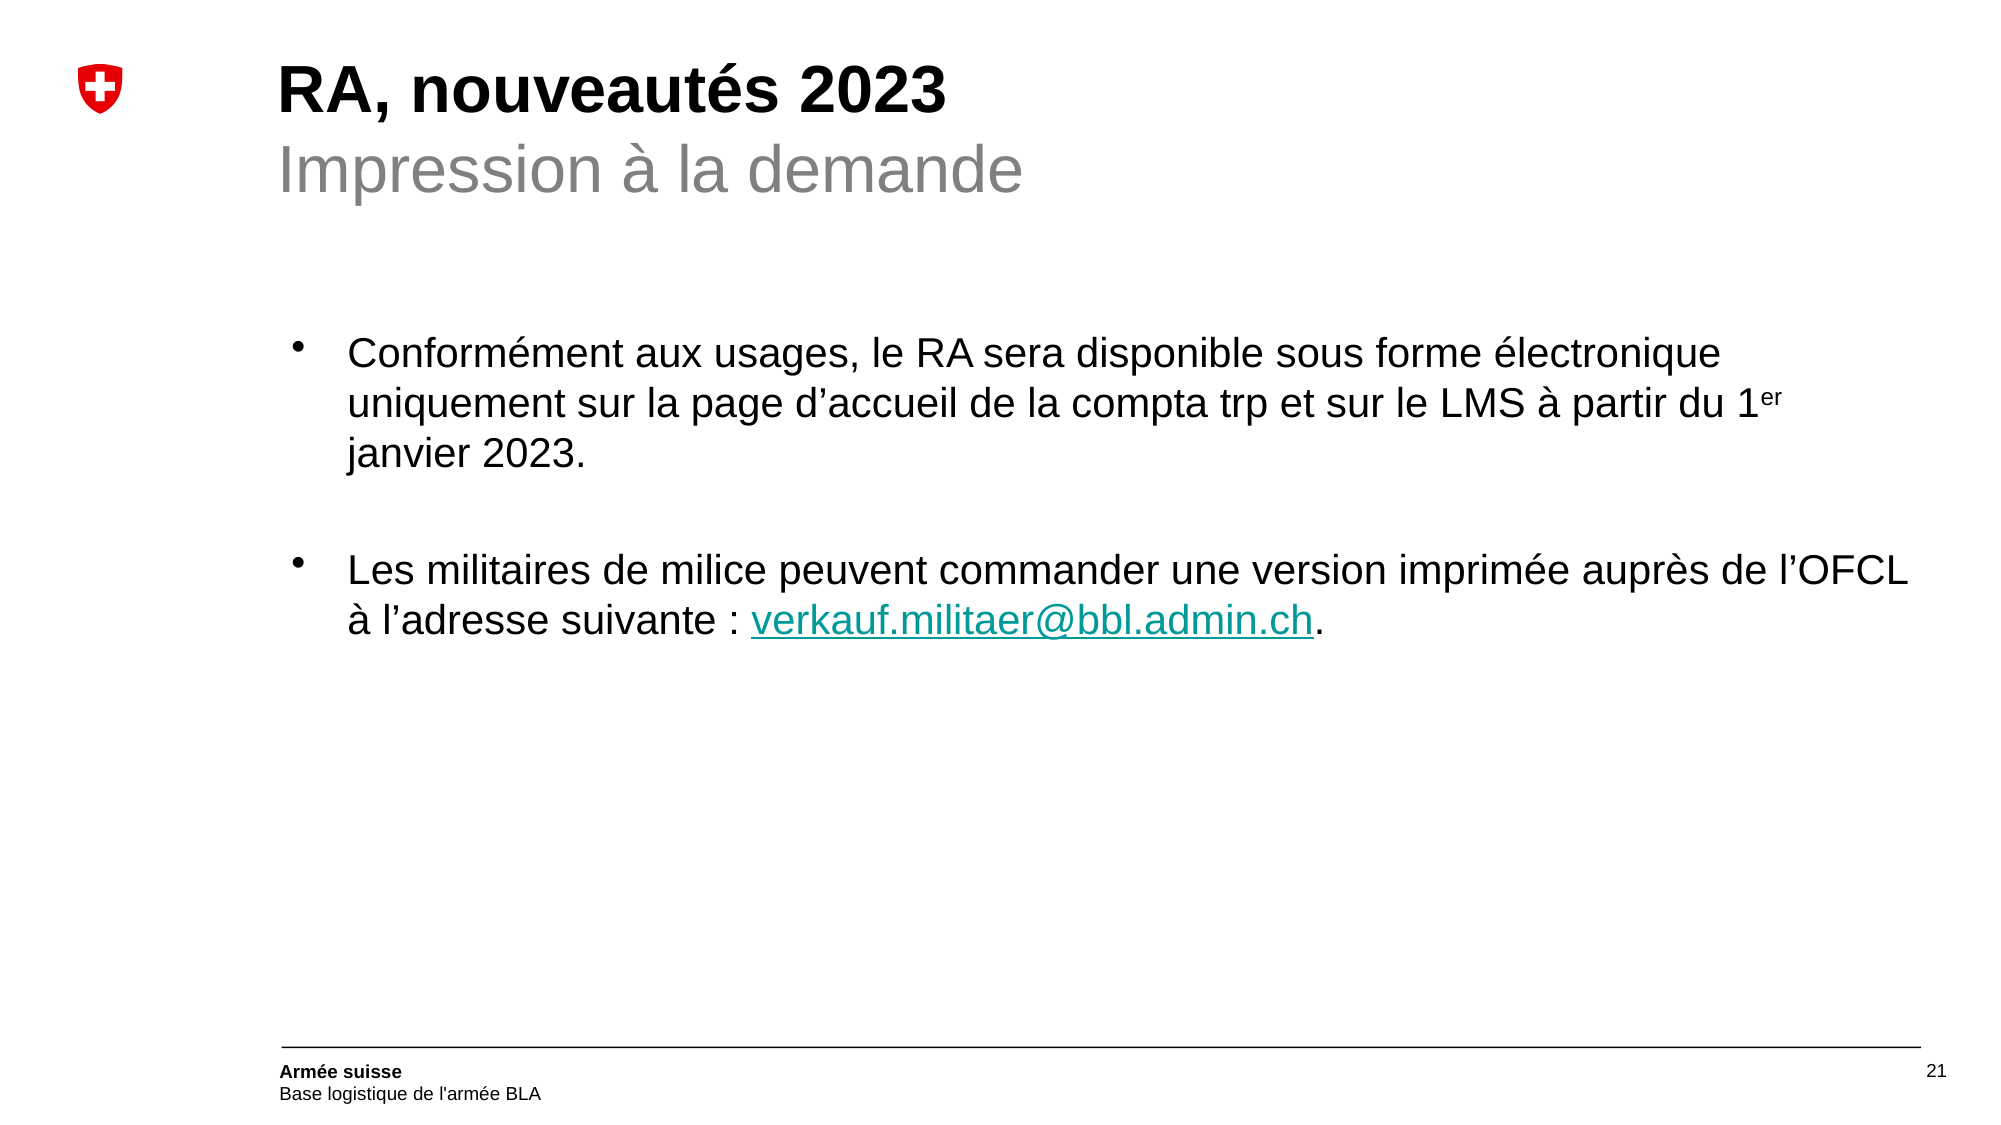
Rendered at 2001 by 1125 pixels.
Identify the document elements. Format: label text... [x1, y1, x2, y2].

picture [78, 64, 123, 115]
title RA, nouveautés 2023 Impression à la demande [277, 45, 1910, 209]
list Conformément aux usages, le RA sera disponible sous forme électronique uniquement sur la page d’accueil de la compta trp et sur le LMS à partir du 1er janvier 2023. Les militaires de milice peuvent commander une version imprimée auprès de l’OFCL à l’adresse suivante : verkauf.militaer@bbl.admin.ch. [290, 326, 1910, 983]
